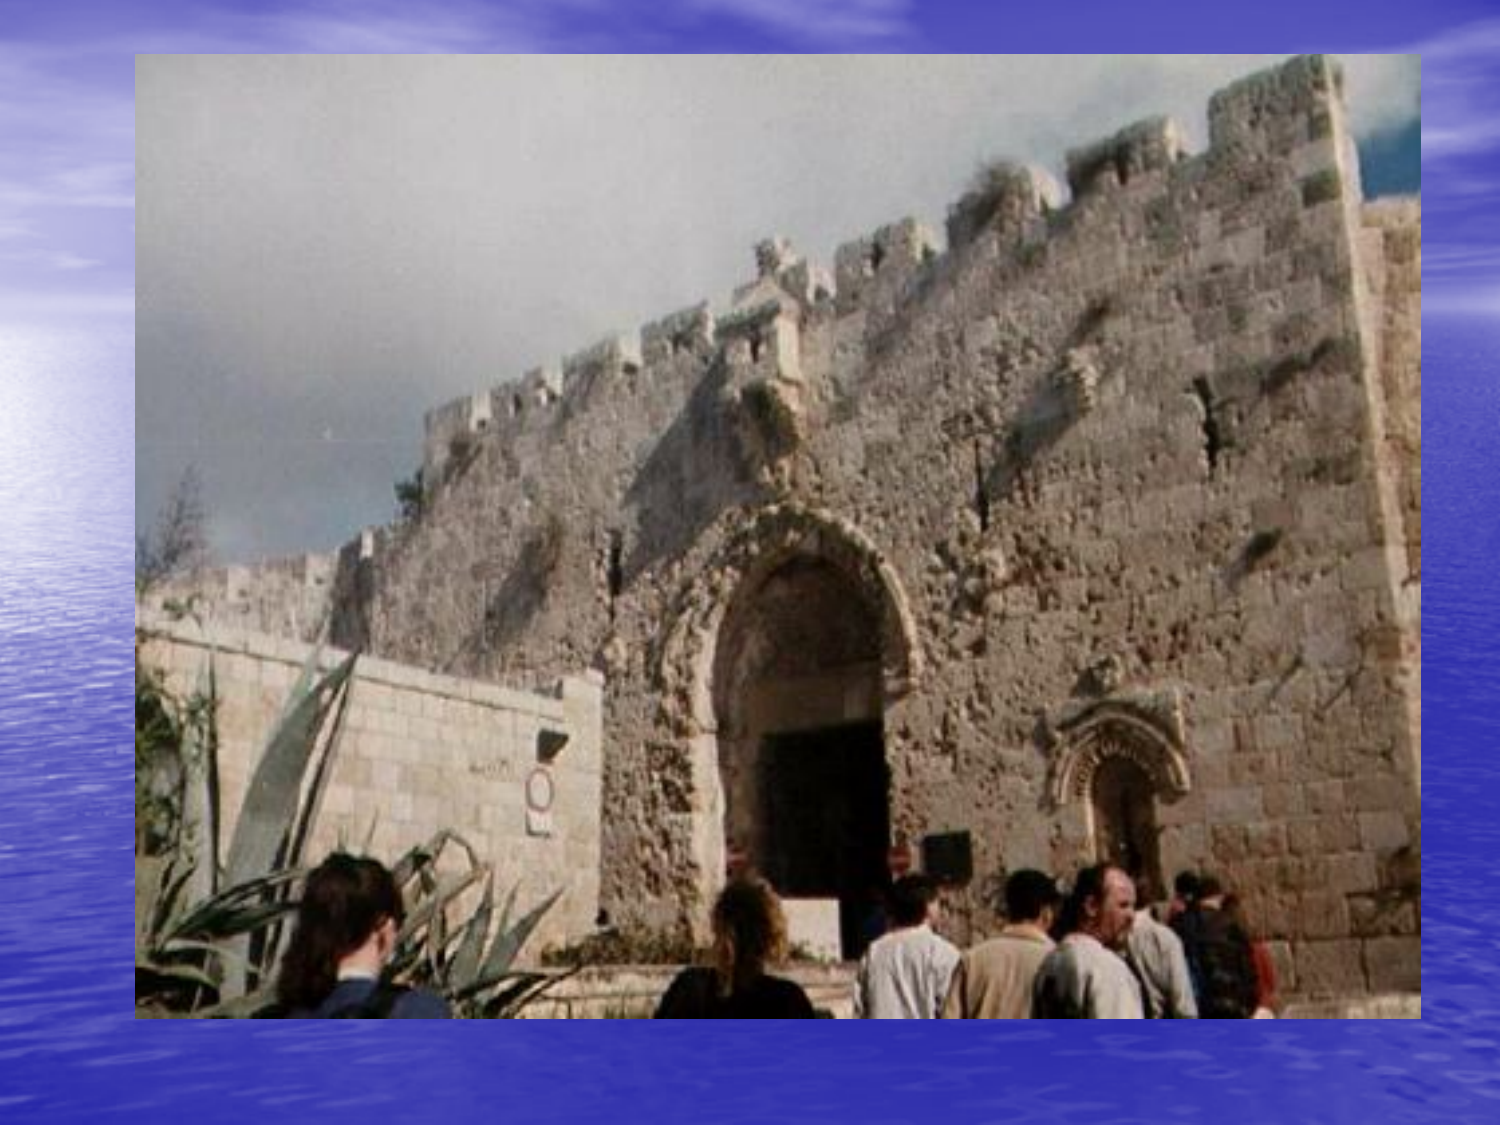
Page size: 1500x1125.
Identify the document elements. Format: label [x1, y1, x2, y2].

picture [135, 54, 1421, 1019]
